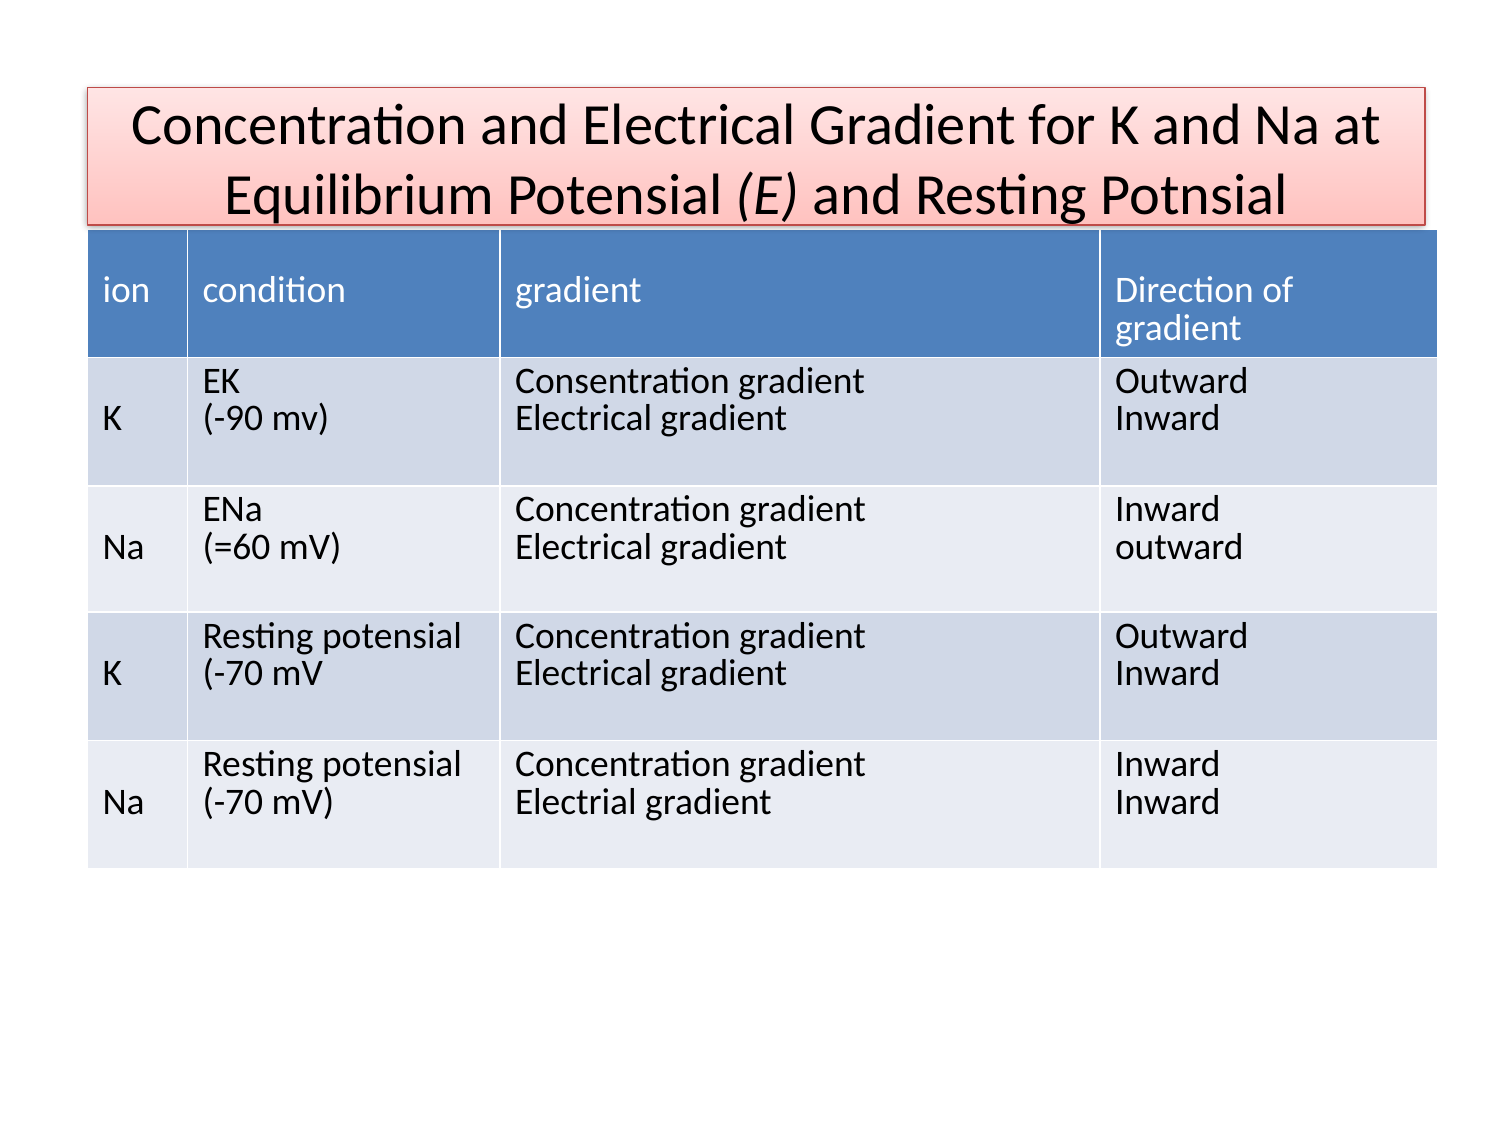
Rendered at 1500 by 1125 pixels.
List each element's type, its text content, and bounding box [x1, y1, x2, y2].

table_header gradient [501, 232, 1099, 357]
table_cell Concentration gradient Electrial gradient [501, 741, 1099, 868]
table_header ion [88, 232, 187, 357]
table_cell Na [88, 487, 187, 611]
table_cell Resting potensial (-70 mV [188, 613, 499, 740]
table_cell EK (-90 mv) [188, 358, 499, 485]
table_cell Consentration gradient Electrical gradient [501, 358, 1099, 485]
table_cell Outward Inward [1101, 358, 1437, 485]
table_cell Resting potensial (-70 mV) [188, 741, 499, 868]
table_cell Outward Inward [1101, 613, 1437, 740]
table_cell Concentration gradient Electrical gradient [501, 613, 1099, 740]
text_box Concentration and Electrical Gradient for K and Na at Equilibrium Potensial (E) and Resting Potnsial [87, 87, 1426, 226]
table_cell Inward outward [1101, 487, 1437, 611]
table_cell K [88, 613, 187, 740]
table_cell ENa (=60 mV) [188, 487, 499, 611]
table_cell K [88, 358, 187, 485]
table_header Direction of gradient [1101, 230, 1437, 357]
table_header condition [188, 232, 499, 357]
table_cell Na [88, 741, 187, 868]
table_cell Inward Inward [1101, 741, 1437, 868]
table_cell Concentration gradient Electrical gradient [501, 487, 1099, 611]
